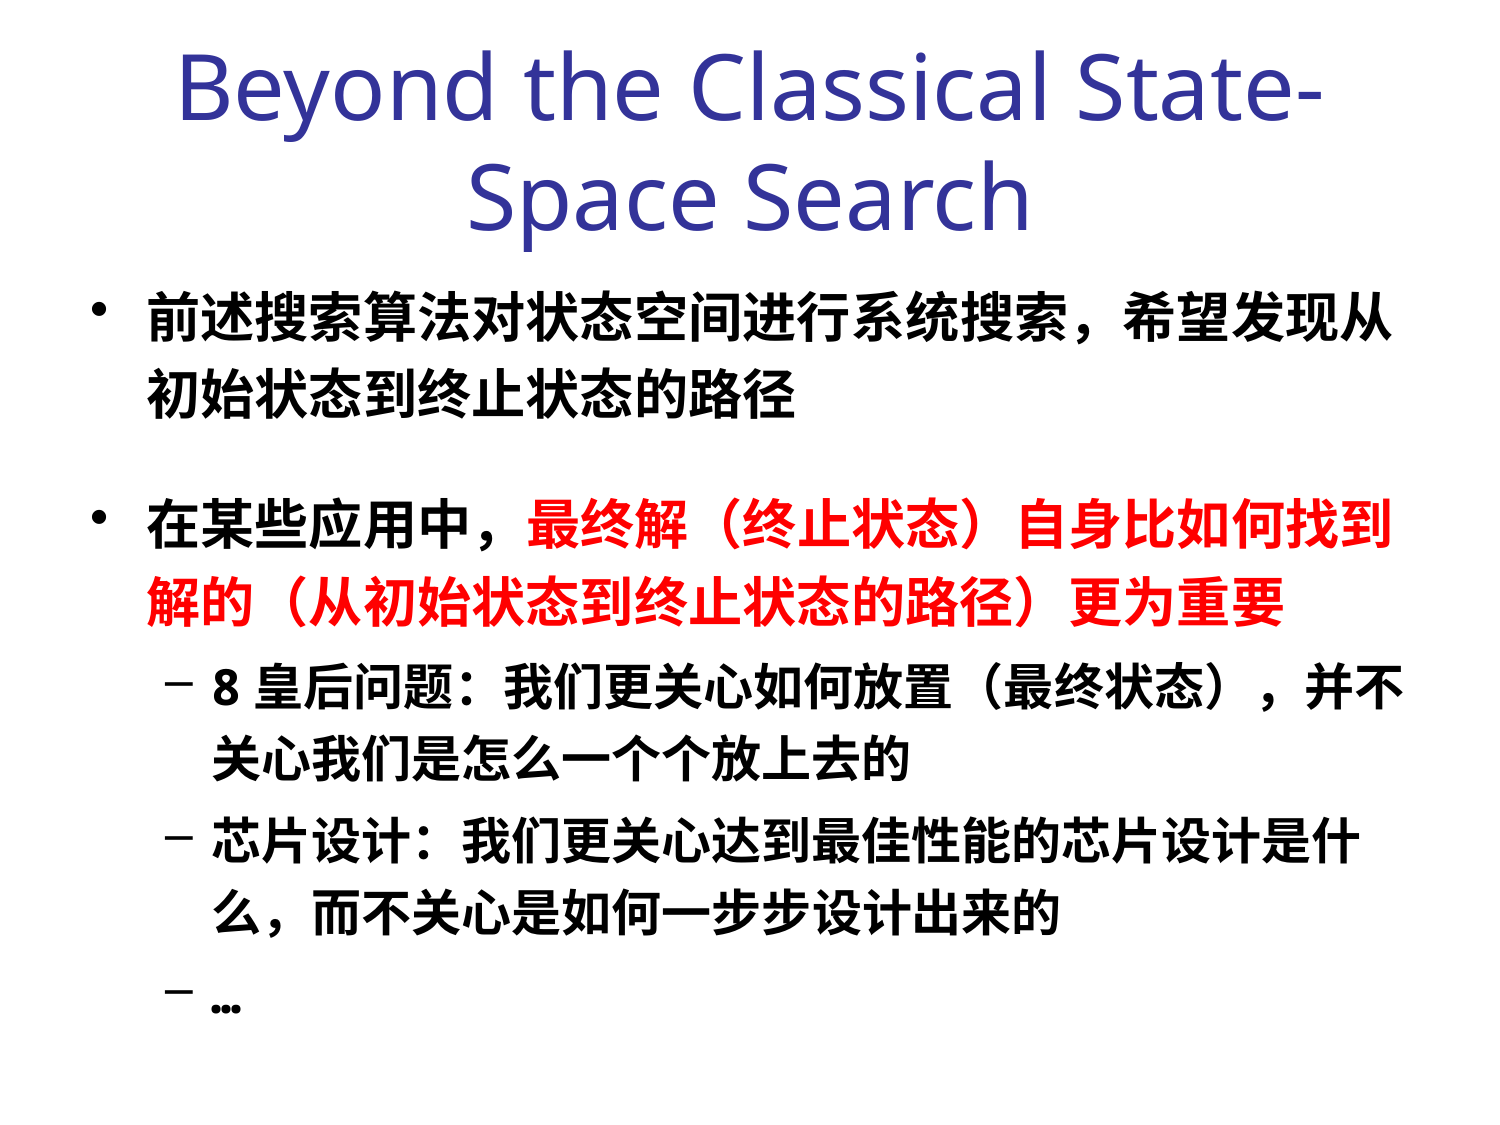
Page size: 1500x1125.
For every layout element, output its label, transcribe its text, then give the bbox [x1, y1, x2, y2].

title Beyond the Classical State-Space Search [75, 45, 1425, 233]
list 前述搜索算法对状态空间进行系统搜索，希望发现从初始状态到终止状态的路径 在某些应用中，最终解（终止状态）自身比如何找到解的（从初始状态到终止状态的路径）更为重要 8皇后问题：我们更关心如何放置（最终状态），并不关心我们是怎么一个个放上去的 芯片设计：我们更关心达到最佳性能的芯片设计是什么，而不关心是如何一步步设计出来的 … [75, 262, 1425, 1005]
